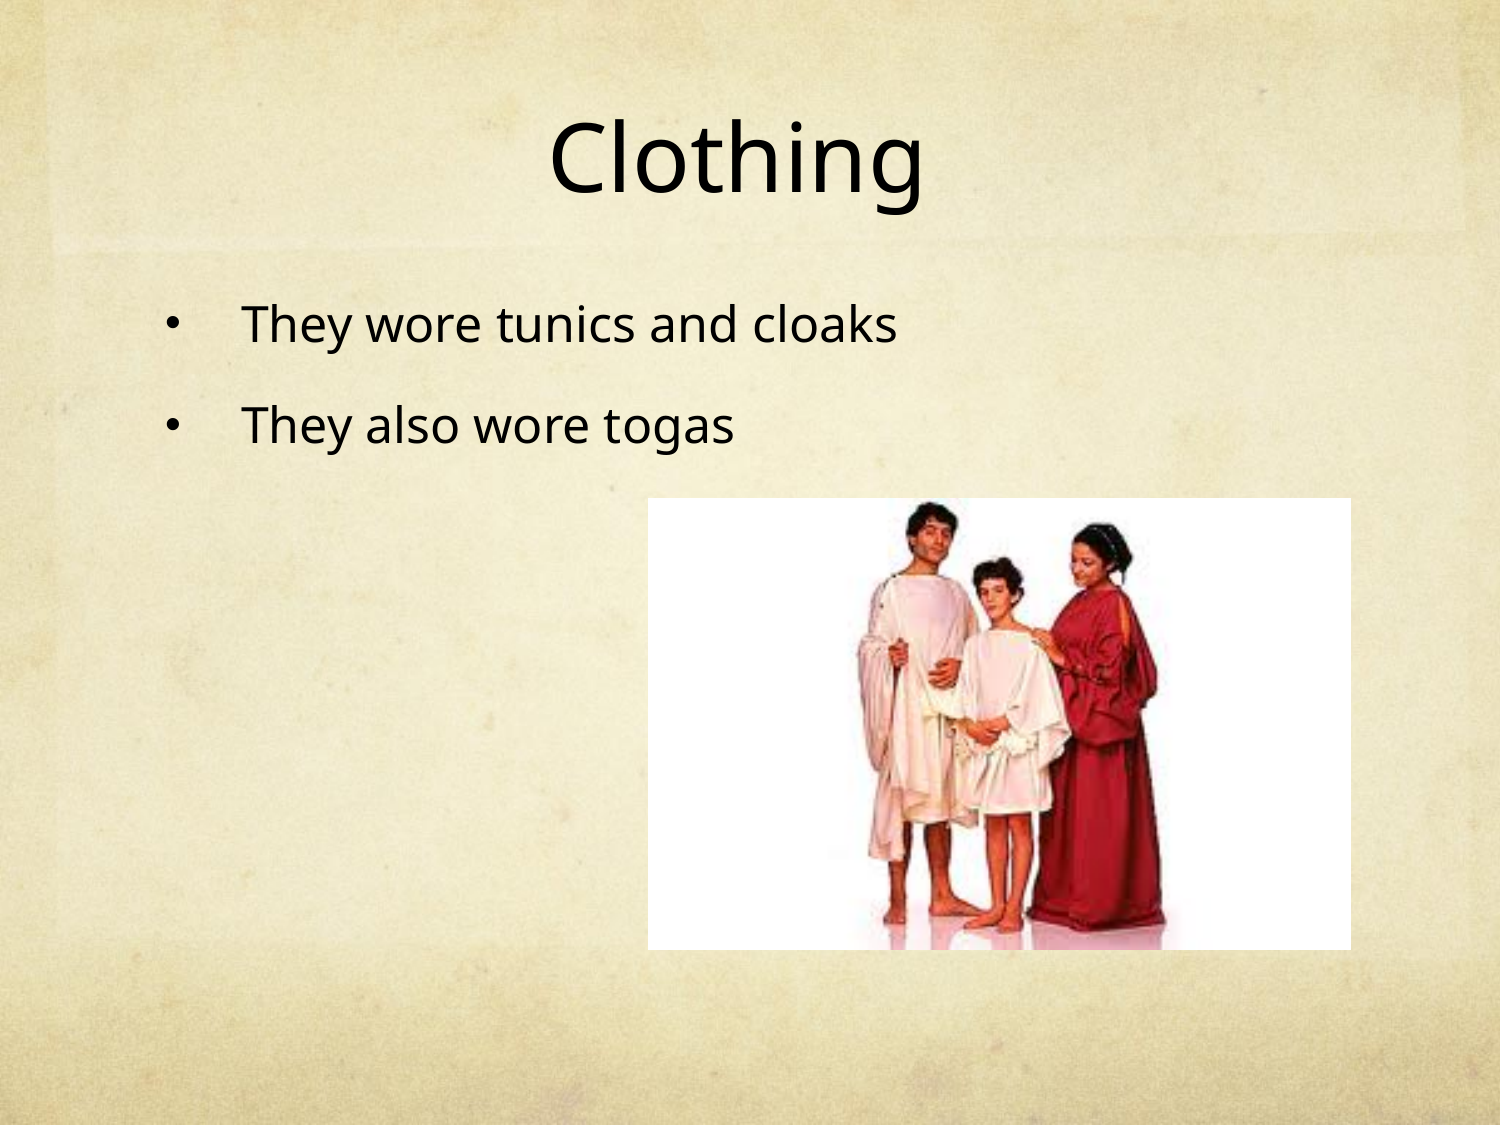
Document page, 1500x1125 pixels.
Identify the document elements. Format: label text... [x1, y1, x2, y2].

list They wore tunics and cloaks They also wore togas [150, 284, 1350, 950]
picture [0, 0, 1500, 1125]
title Clothing [150, 82, 1350, 225]
